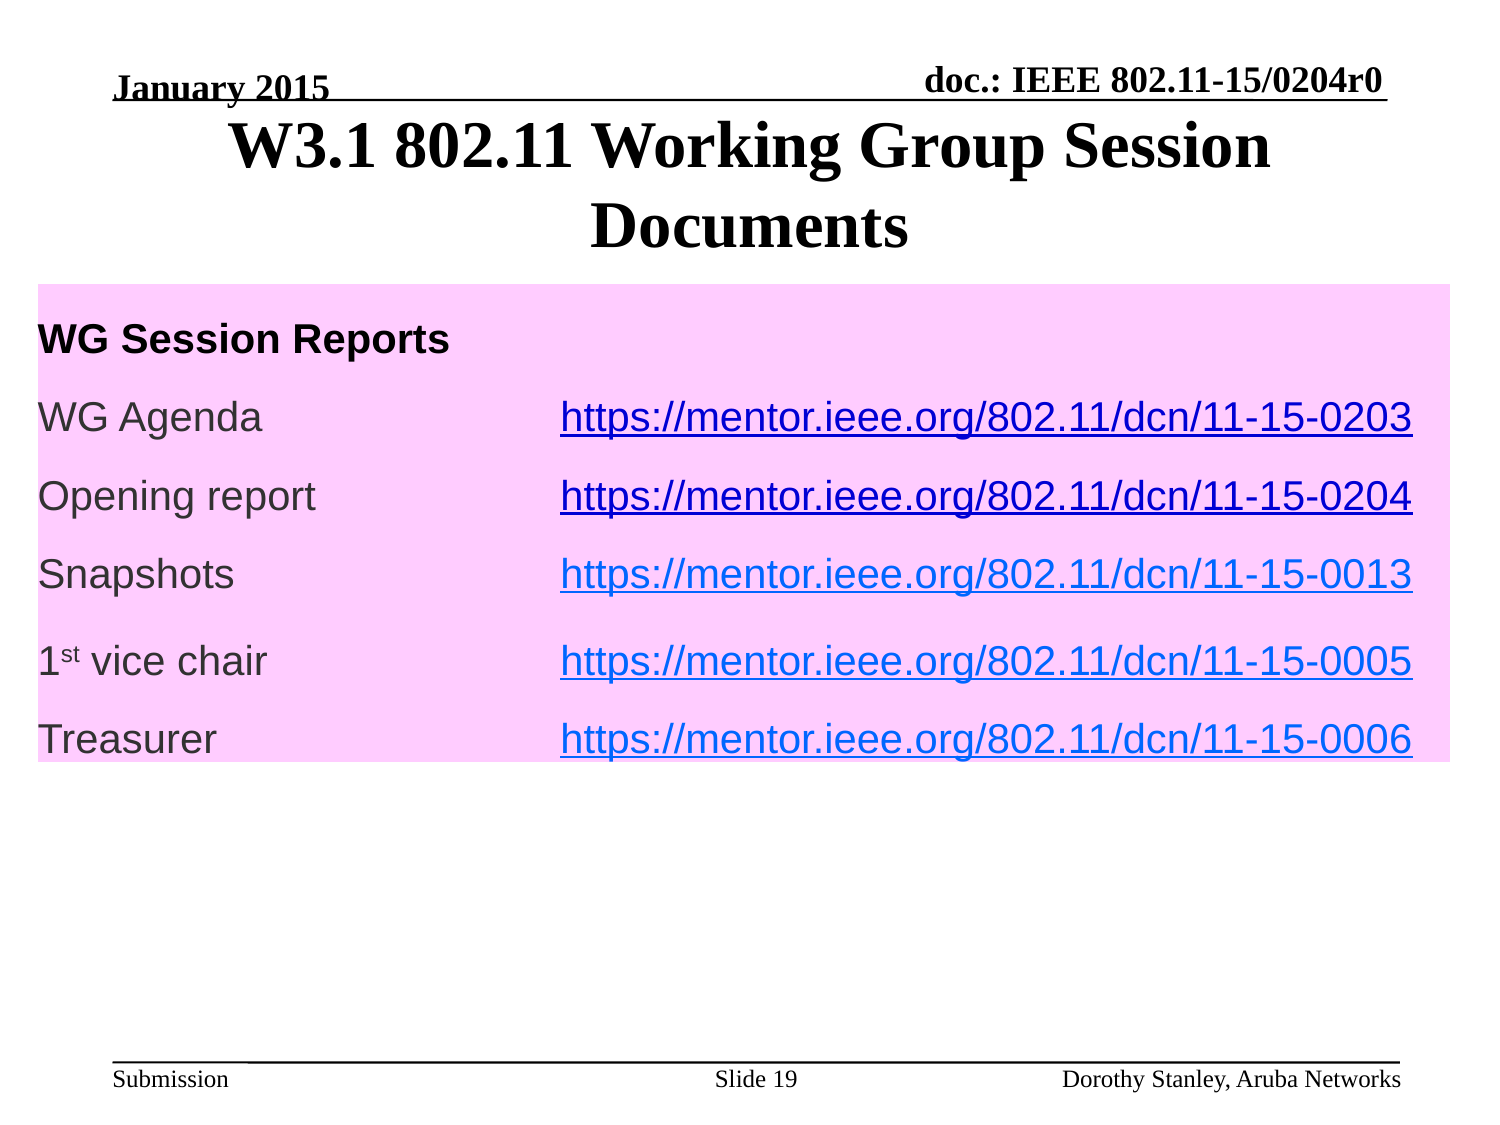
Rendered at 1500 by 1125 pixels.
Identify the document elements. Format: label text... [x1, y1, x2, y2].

table_cell WG Agenda [38, 362, 560, 441]
table_cell https://mentor.ieee.org/802.11/dcn/11-15-0013 [560, 519, 1450, 597]
table_cell https://mentor.ieee.org/802.11/dcn/11-15-0203 [560, 362, 1450, 441]
table_header WG Session Reports [38, 284, 560, 362]
table_header [560, 284, 1450, 362]
table_cell Snapshots [38, 519, 560, 597]
table_cell https://mentor.ieee.org/802.11/dcn/11-15-0204 [560, 441, 1450, 519]
table_cell https://mentor.ieee.org/802.11/dcn/11-15-0005 [560, 597, 1450, 684]
table_cell Opening report [38, 441, 560, 519]
table_cell https://mentor.ieee.org/802.11/dcn/11-15-0006 [560, 684, 1450, 762]
footer Dorothy Stanley, Aruba Networks [836, 1062, 1402, 1094]
slide_number Slide 19 [712, 1061, 800, 1093]
table_cell 1st vice chair [38, 597, 560, 684]
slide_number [112, 62, 401, 109]
table_cell Treasurer [38, 684, 560, 762]
title W3.1 802.11 Working Group Session Documents [112, 124, 1388, 238]
